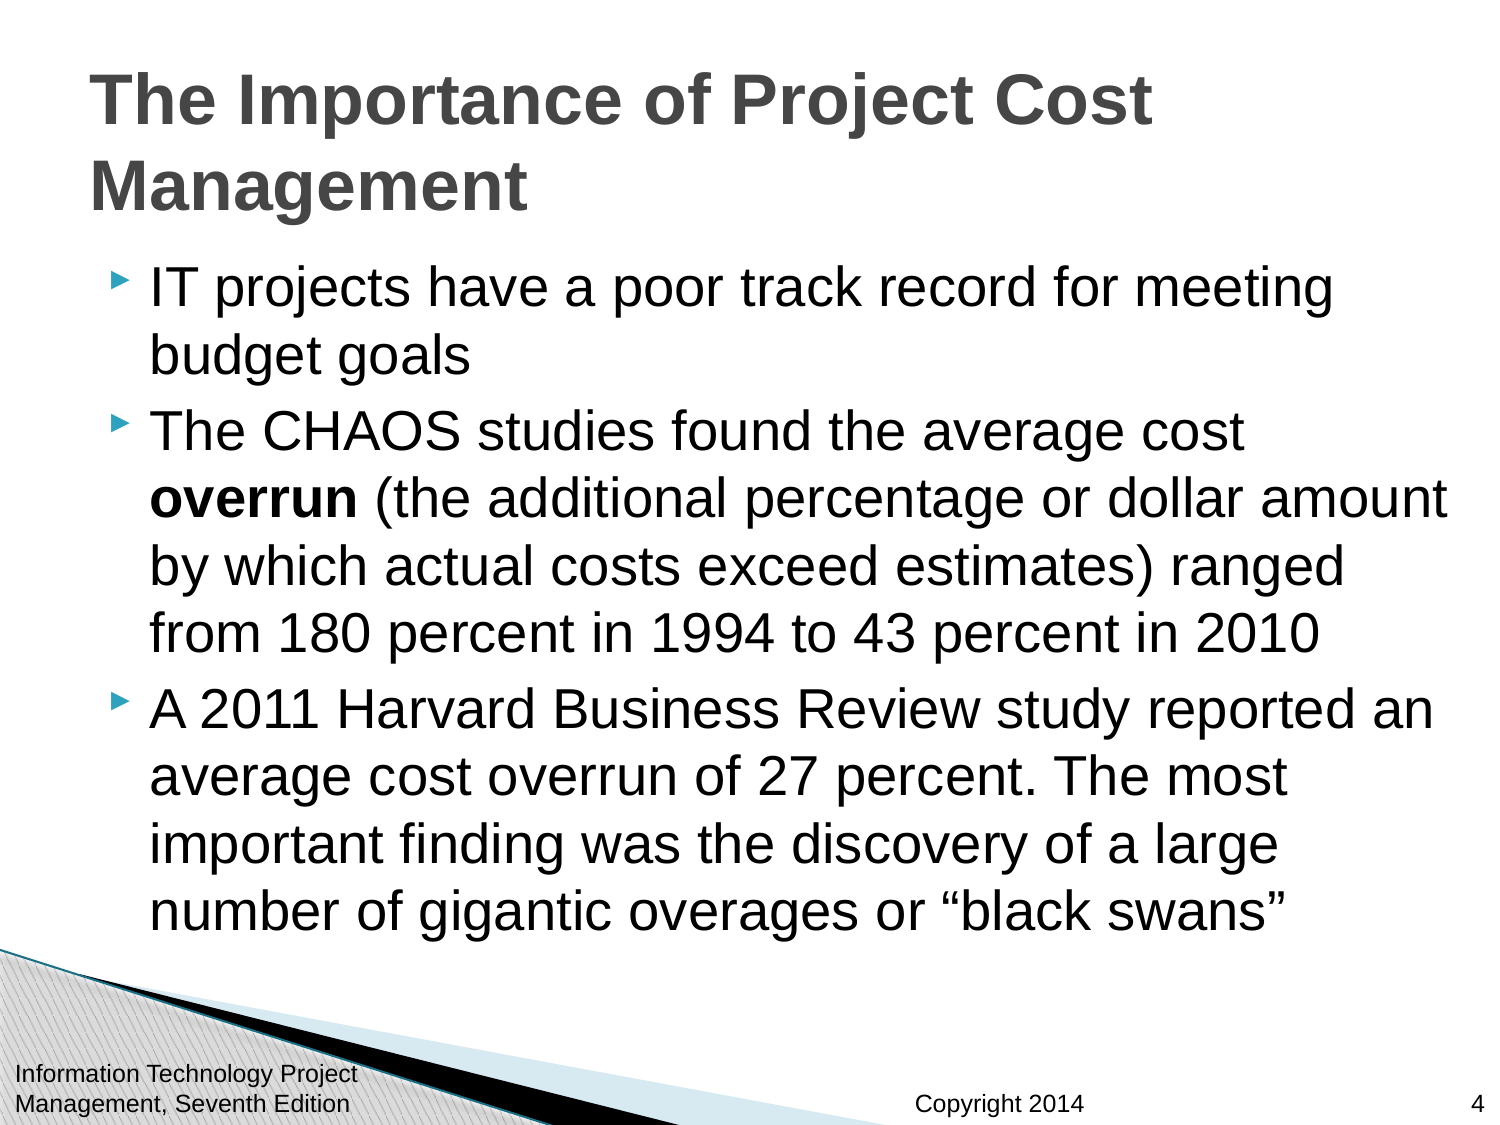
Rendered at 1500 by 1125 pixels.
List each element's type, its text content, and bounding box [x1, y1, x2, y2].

footer Information Technology Project Management, Seventh Edition [0, 1065, 425, 1125]
slide_number 4 [1408, 1065, 1500, 1125]
list IT projects have a poor track record for meeting budget goals The CHAOS studies found the average cost overrun (the additional percentage or dollar amount by which actual costs exceed estimates) ranged from 180 percent in 1994 to 43 percent in 2010 A 2011 Harvard Business Review study reported an average cost overrun of 27 percent. The most important finding was the discovery of a large number of gigantic overages or “black swans” [74, 242, 1476, 986]
title The Importance of Project Cost Management [75, 45, 1425, 233]
